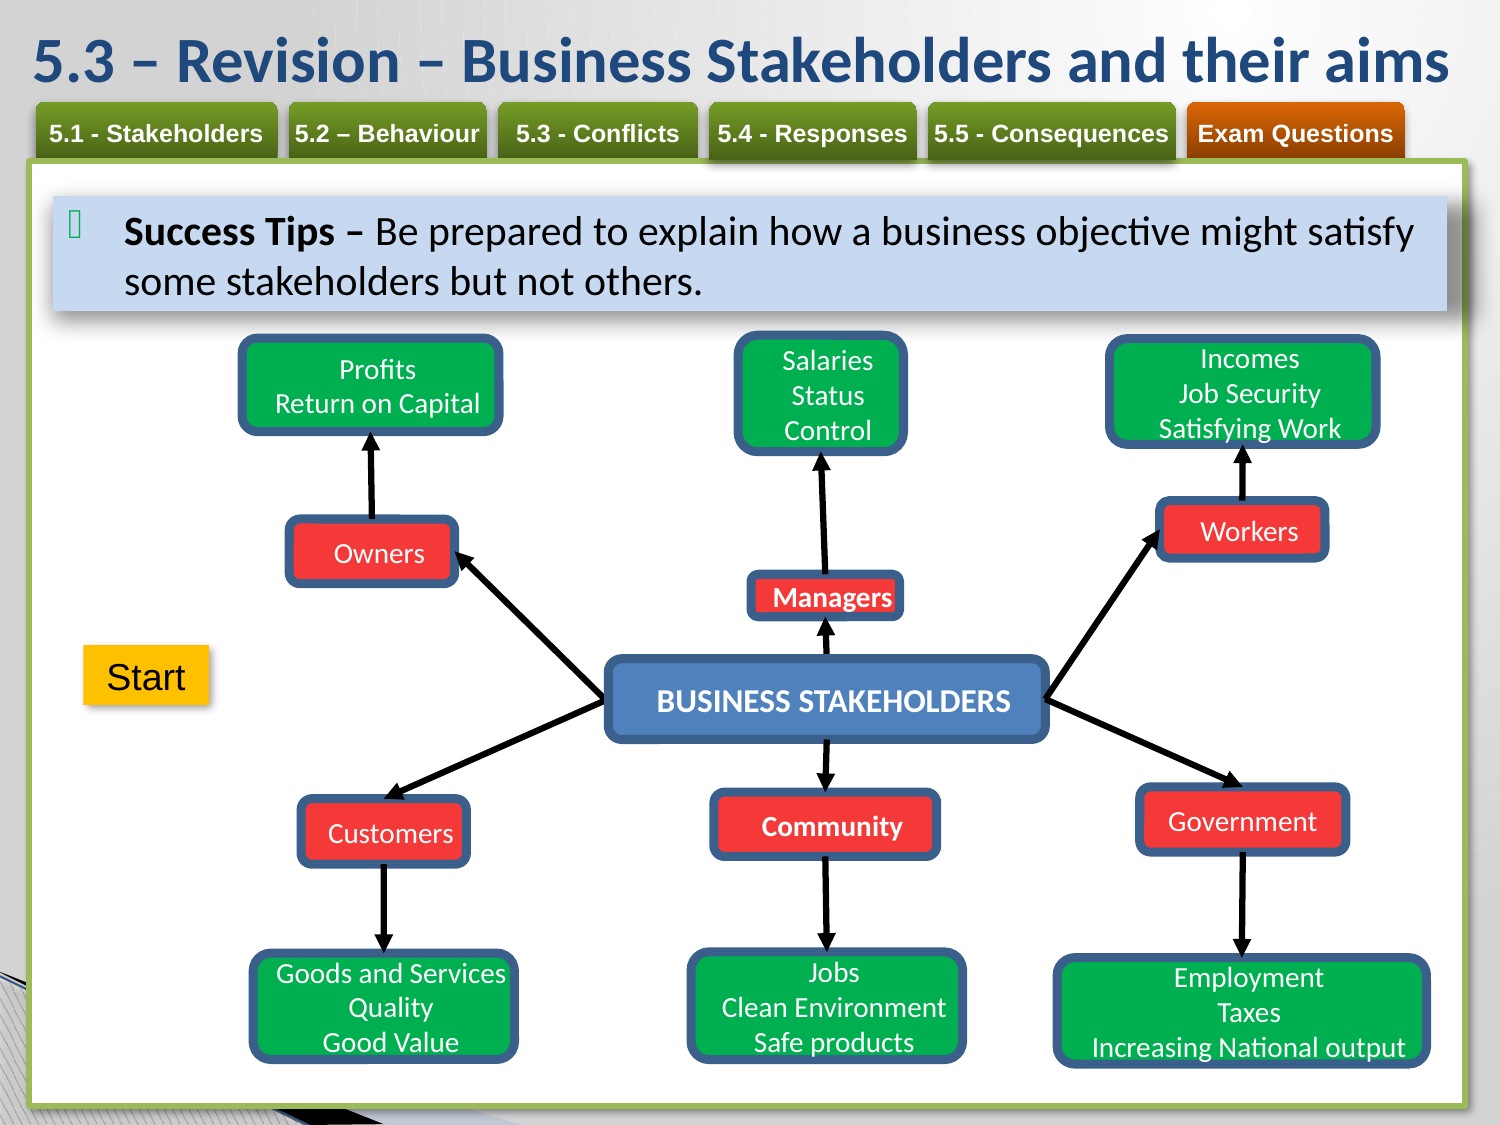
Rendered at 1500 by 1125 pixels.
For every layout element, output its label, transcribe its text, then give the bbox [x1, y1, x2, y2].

text_box Success Tips – Be prepared to explain how a business objective might satisfy some stakeholders but not others. [53, 196, 1447, 311]
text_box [1045, 500, 1326, 700]
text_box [820, 451, 826, 575]
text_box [300, 717, 605, 865]
text_box Jobs Clean Environment Safe products [686, 947, 968, 1065]
text_box Salaries Status Control [733, 330, 909, 457]
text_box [608, 574, 1039, 857]
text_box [288, 518, 612, 707]
text_box Employment Taxes Increasing National output [1052, 953, 1432, 1069]
title 5.3 – Revision – Business Stakeholders and their aims [17, 7, 1471, 106]
picture [281, 1114, 303, 1125]
text_box Profits Return on Capital [237, 333, 504, 437]
text_box Incomes Job Security Satisfying Work [1105, 334, 1381, 449]
text_box Goods and Services Quality Good Value [248, 948, 520, 1065]
text_box Start [83, 645, 209, 705]
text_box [1045, 698, 1347, 853]
